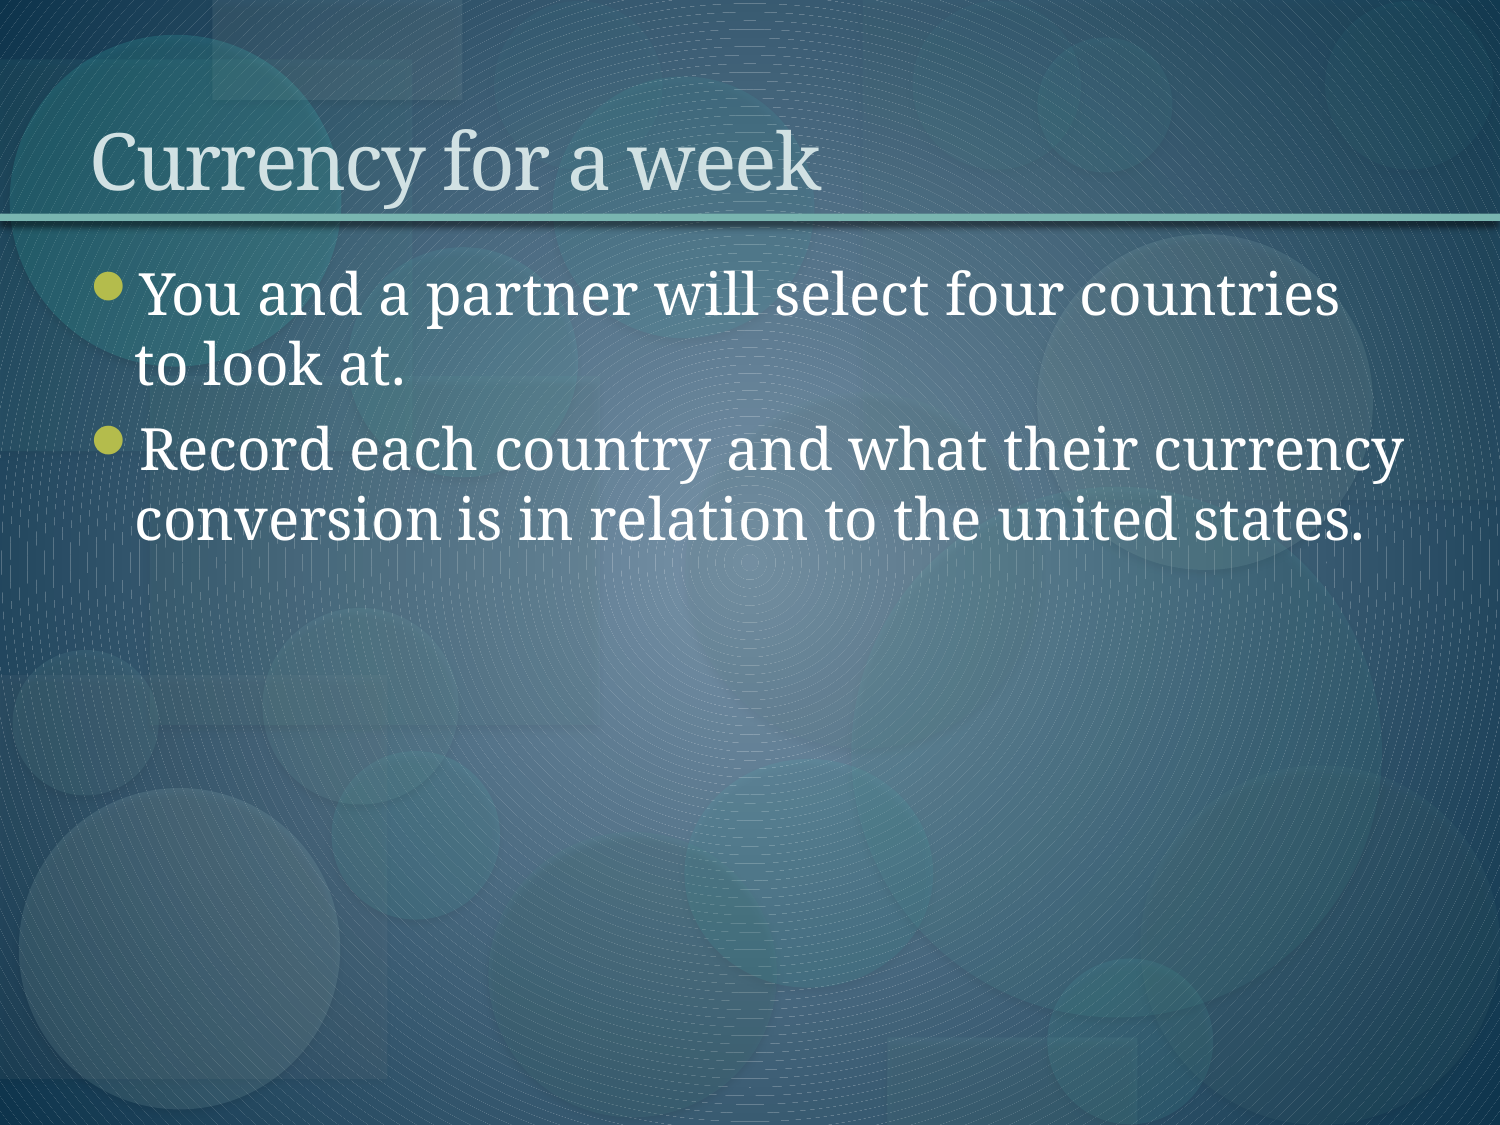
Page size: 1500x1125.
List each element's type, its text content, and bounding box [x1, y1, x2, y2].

list You and a partner will select four countries to look at. Record each country and what their currency conversion is in relation to the united states. [75, 249, 1425, 1000]
title Currency for a week [75, 26, 1425, 214]
